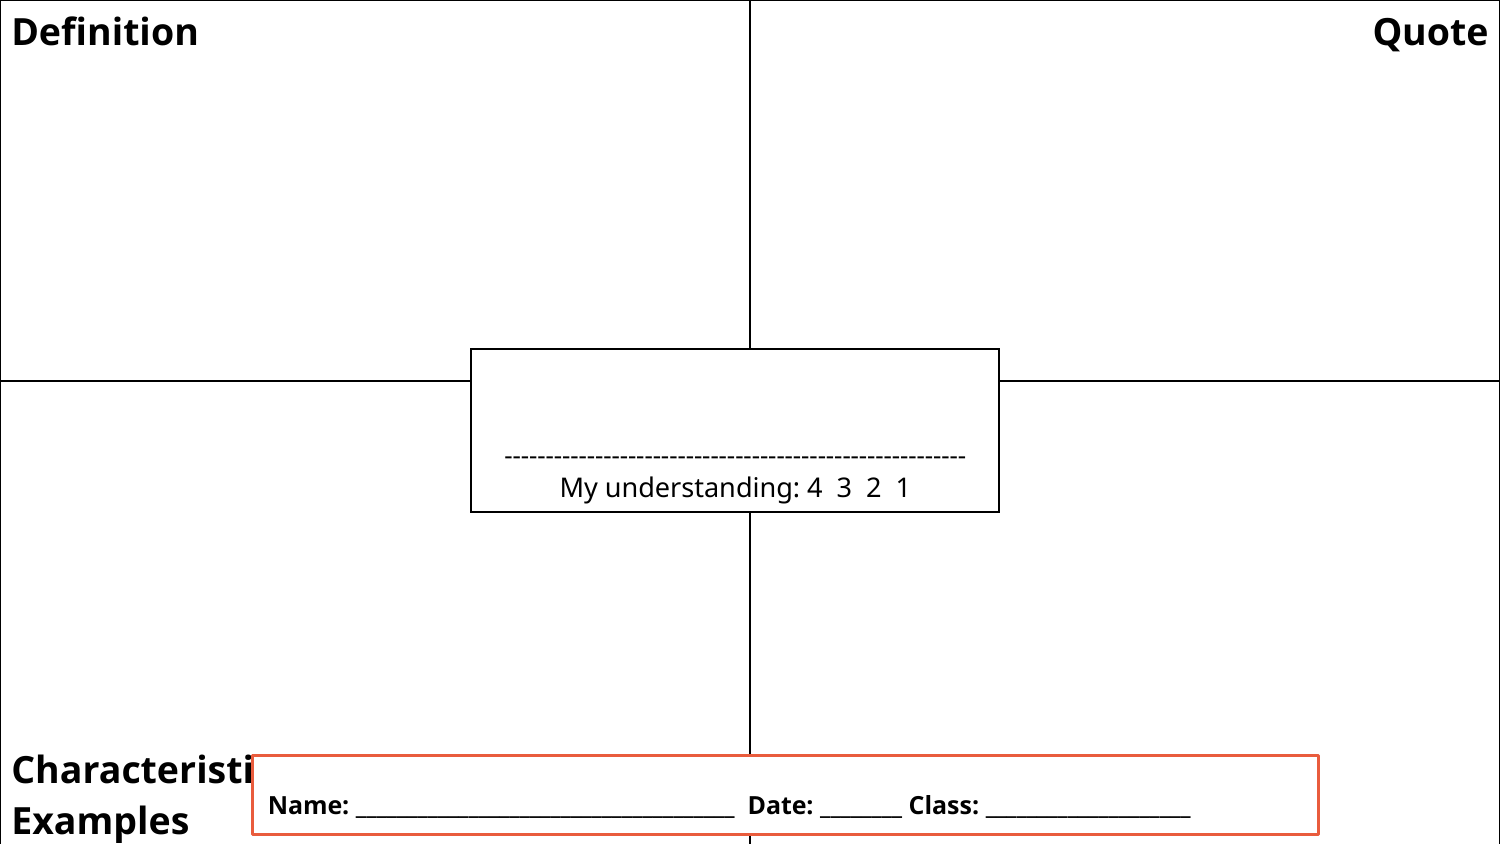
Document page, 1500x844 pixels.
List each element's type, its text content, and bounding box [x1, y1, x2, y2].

table_cell Characteristics/ Examples [1, 382, 749, 844]
text_box -------------------------------------------------------- My understanding: 4 3 2 1 [471, 349, 1000, 513]
table_header Quote [751, 1, 1499, 380]
text_box Name: _____________________________________ Date: ________ Class: ____________________ [252, 755, 1319, 835]
table_header Definition [1, 1, 749, 380]
table_cell Question [751, 382, 1499, 844]
